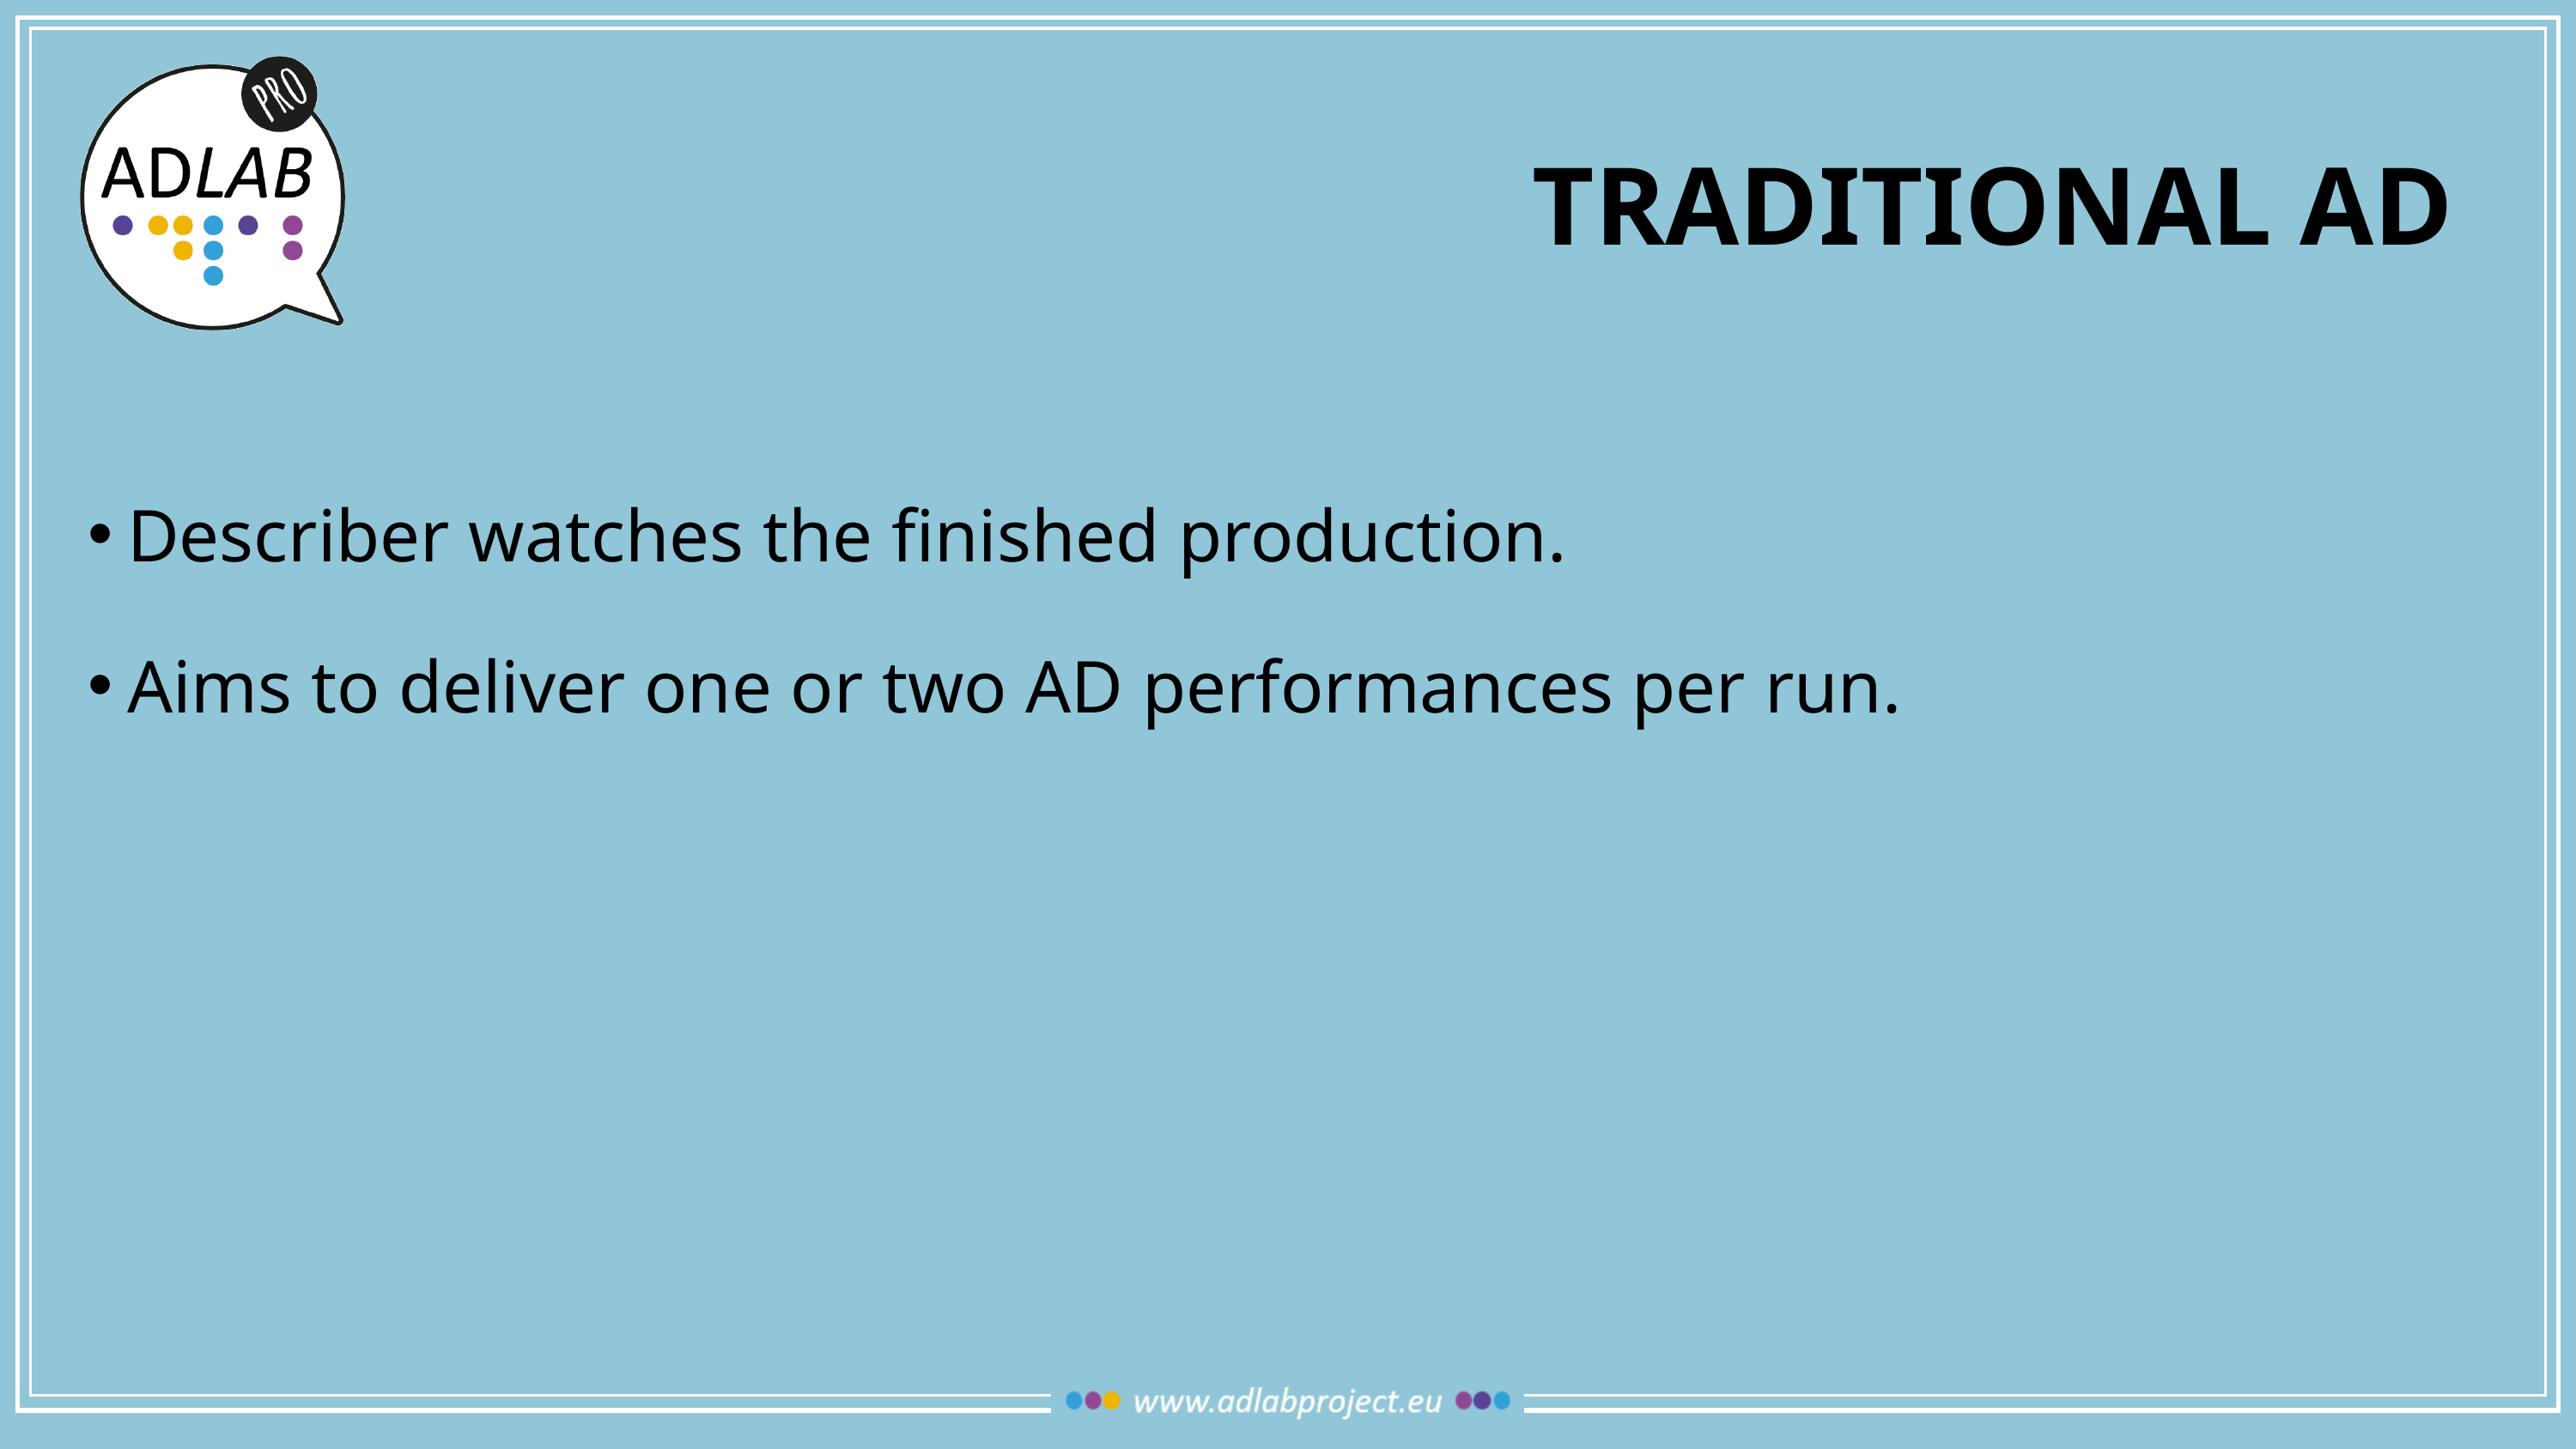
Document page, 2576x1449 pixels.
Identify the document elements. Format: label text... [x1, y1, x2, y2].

picture [72, 49, 353, 330]
title Traditional AD [384, 70, 2467, 351]
picture [1051, 1378, 1524, 1429]
list Describer watches the finished production. Aims to deliver one or two AD performances per run. [75, 440, 2501, 1122]
